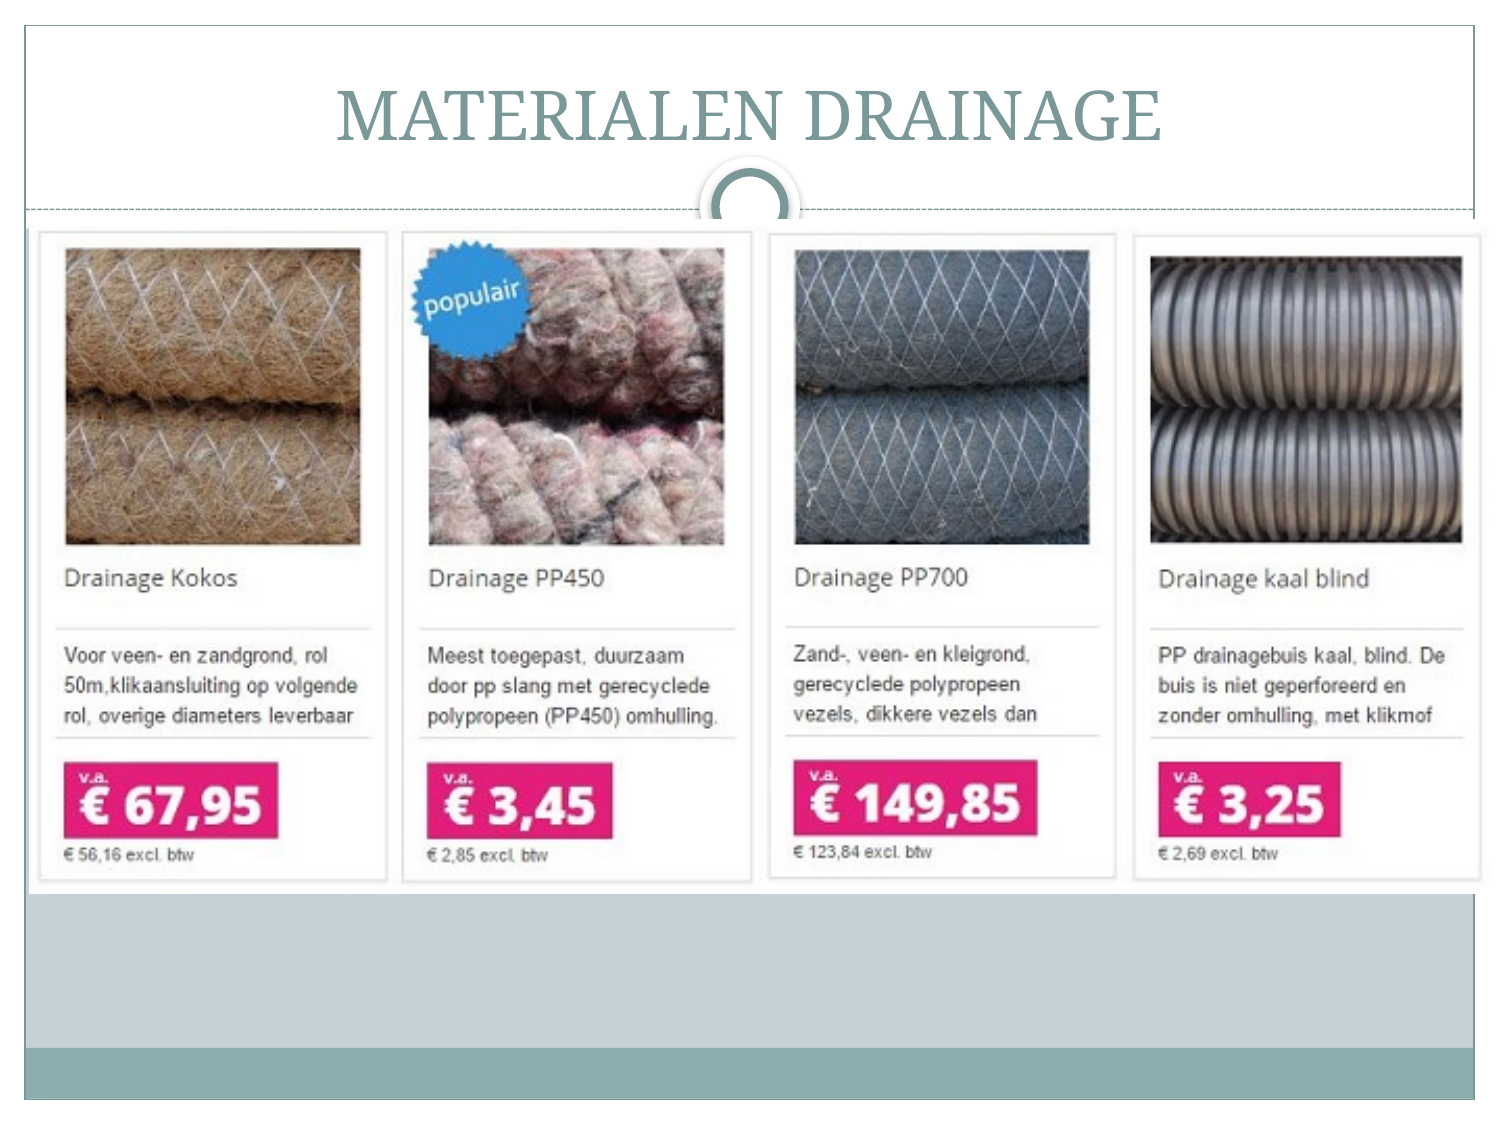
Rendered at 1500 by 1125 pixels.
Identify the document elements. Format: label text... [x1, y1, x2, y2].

title MATERIALEN DRAINAGE [49, 37, 1450, 162]
picture [29, 219, 1494, 894]
